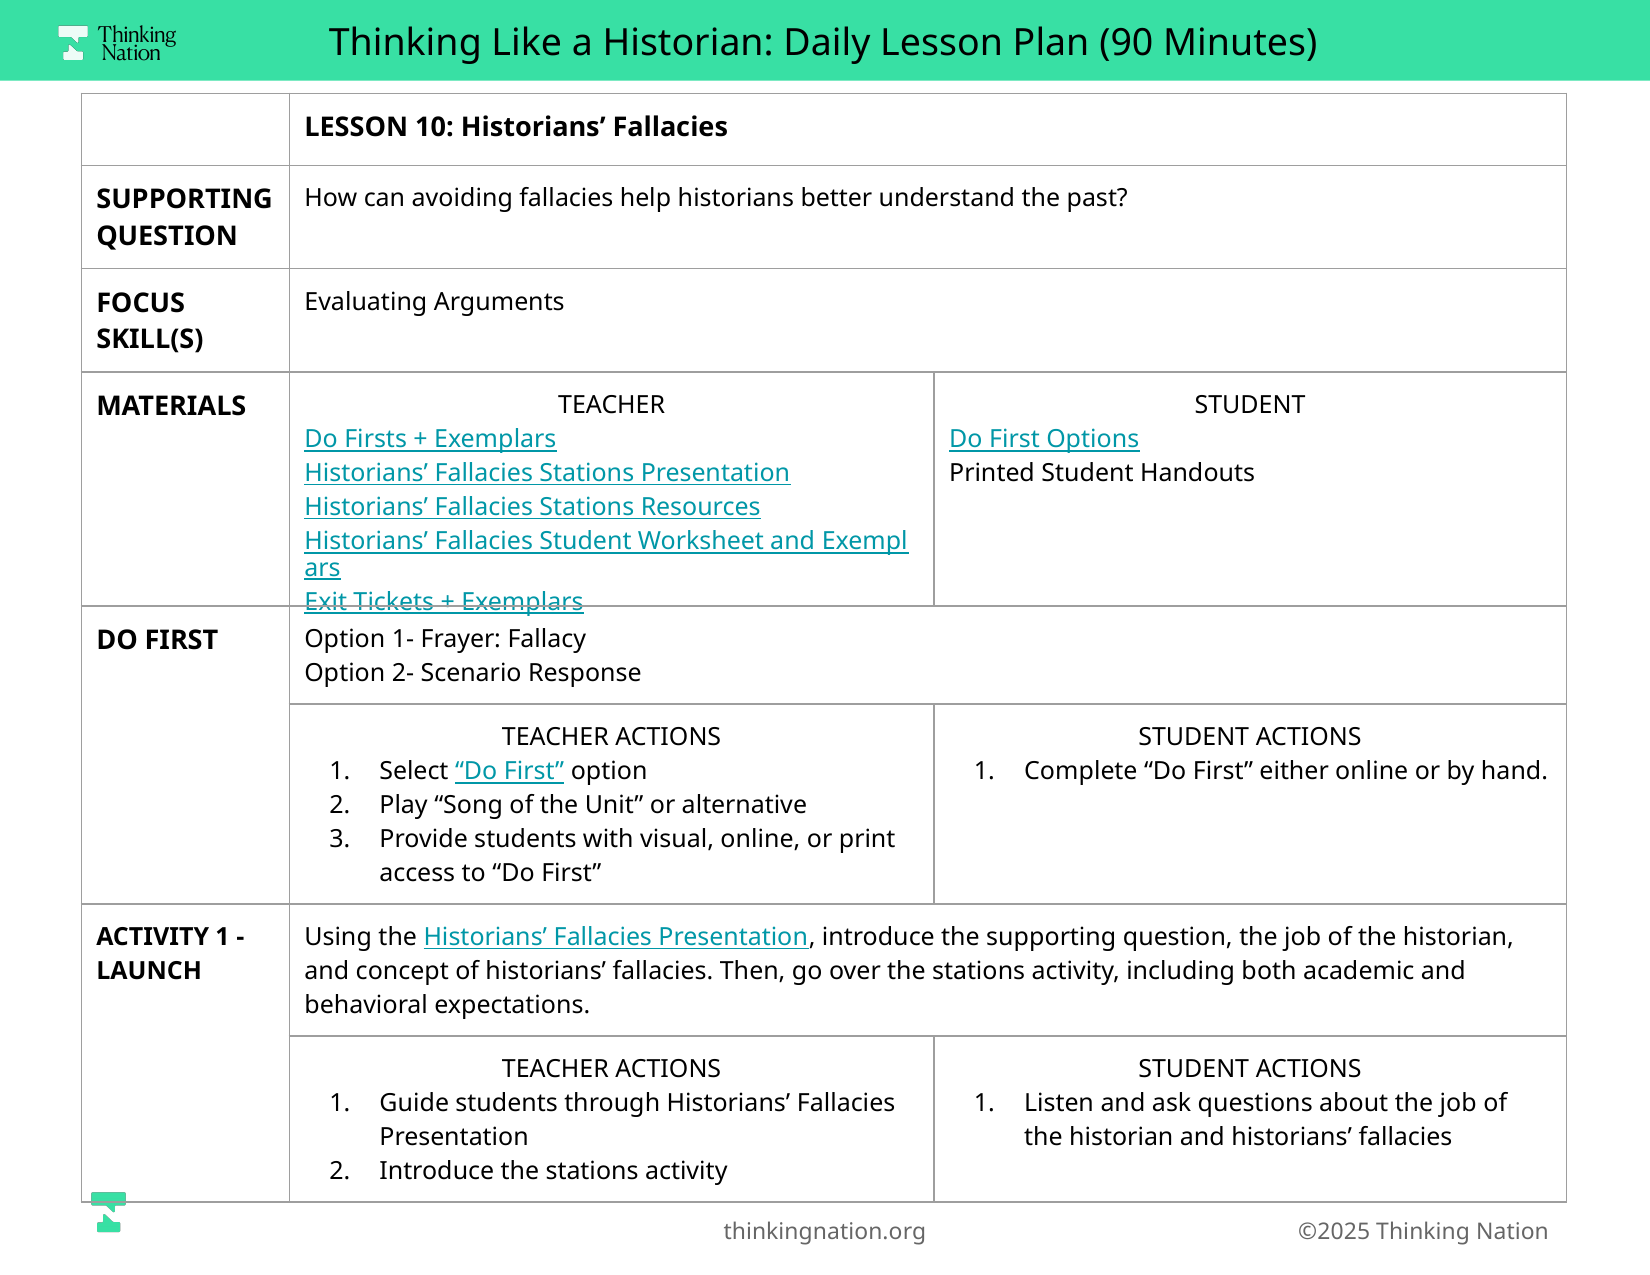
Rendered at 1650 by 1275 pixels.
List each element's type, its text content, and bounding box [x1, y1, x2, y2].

table_cell Evaluating Arguments [290, 269, 1566, 371]
picture [80, 1184, 136, 1240]
table_header [82, 94, 289, 165]
table_header LESSON 10: Historians’ Fallacies [290, 94, 1566, 165]
text_box ©2025 Thinking Nation [1174, 1203, 1566, 1240]
table_cell Option 1- Frayer: Fallacy Option 2- Scenario Response [290, 607, 1566, 703]
table_cell STUDENT Do First Options Printed Student Handouts [935, 373, 1566, 605]
text_box thinkingnation.org [629, 1203, 1021, 1240]
table_cell TEACHER Do Firsts + Exemplars Historians’ Fallacies Stations Presentation Historians’ Fallacies Stations Resources Historians’ Fallacies Student Worksheet and Exemplars Exit Tickets + Exemplars [290, 373, 933, 605]
table_cell MATERIALS [82, 373, 289, 605]
table_cell TEACHER ACTIONS Guide students through Historians’ Fallacies Presentation Introduce the stations activity [290, 1037, 933, 1201]
table_cell SUPPORTING QUESTION [82, 166, 289, 268]
table_cell TEACHER ACTIONS Select “Do First” option Play “Song of the Unit” or alternative Provide students with visual, online, or print access to “Do First” [290, 705, 933, 903]
table_cell FOCUS SKILL(S) [82, 269, 289, 371]
table_cell STUDENT ACTIONS Listen and ask questions about the job of the historian and historians’ fallacies [935, 1037, 1566, 1201]
table_cell How can avoiding fallacies help historians better understand the past? [290, 166, 1566, 268]
picture [45, 14, 180, 71]
table_cell STUDENT ACTIONS Complete “Do First” either online or by hand. [935, 705, 1566, 903]
table_cell DO FIRST [82, 607, 289, 903]
text_box Thinking Like a Historian: Daily Lesson Plan (90 Minutes) [0, 0, 1650, 81]
table_cell Using the Historians’ Fallacies Presentation, introduce the supporting question, the job of the historian, and concept of historians’ fallacies. Then, go over the stations activity, including both academic and behavioral expectations. [290, 905, 1566, 1035]
table_cell ACTIVITY 1 - LAUNCH [82, 905, 289, 1201]
